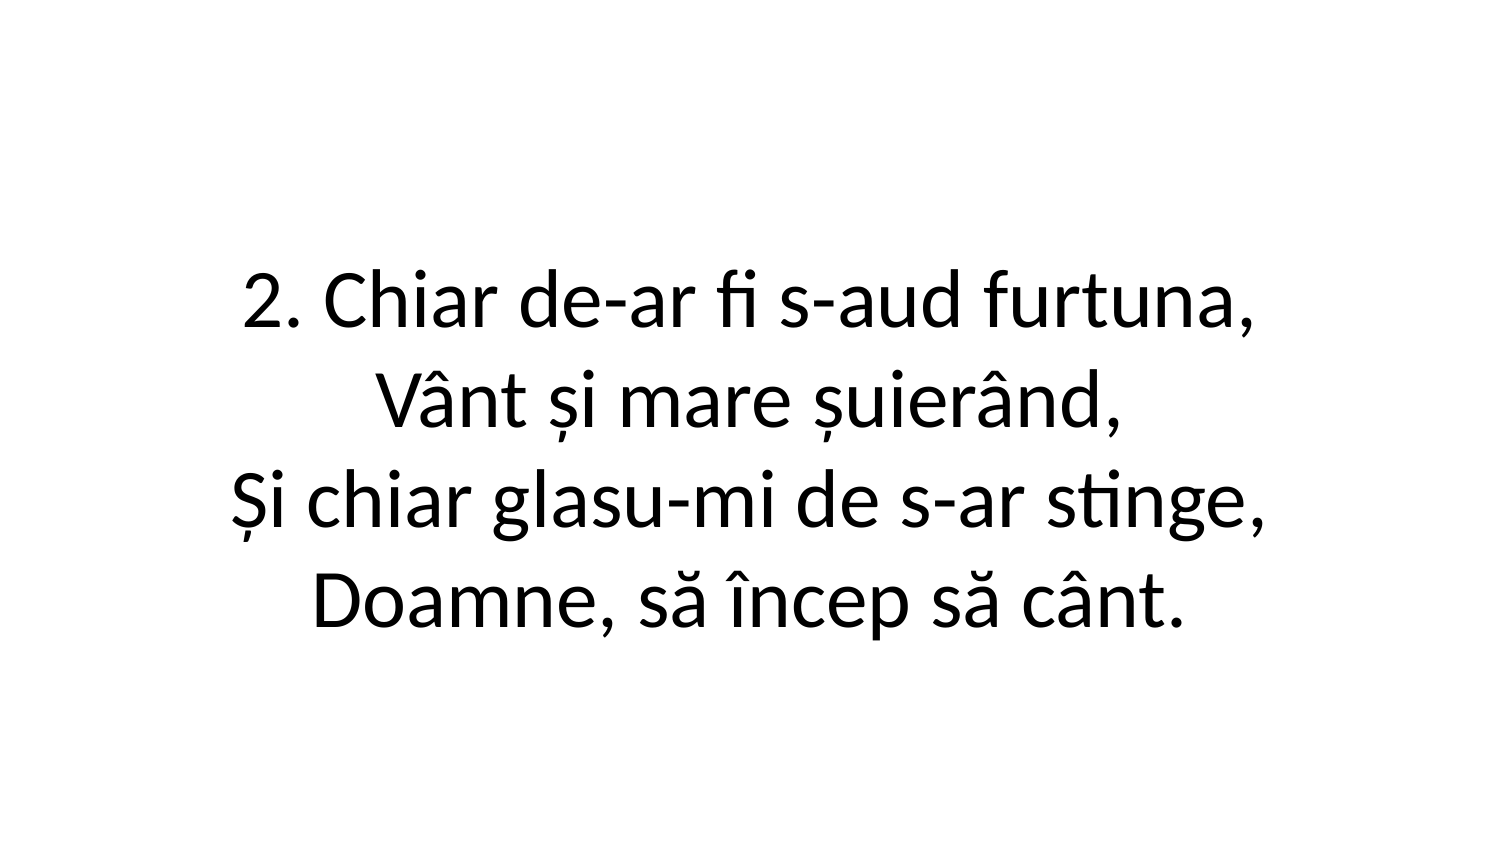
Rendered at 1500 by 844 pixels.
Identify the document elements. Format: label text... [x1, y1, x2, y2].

text_box 2. Chiar de-ar fi s-aud furtuna, Vânt și mare șuierând, Și chiar glasu-mi de s-ar stinge, Doamne, să încep să cânt. [215, 192, 1285, 652]
